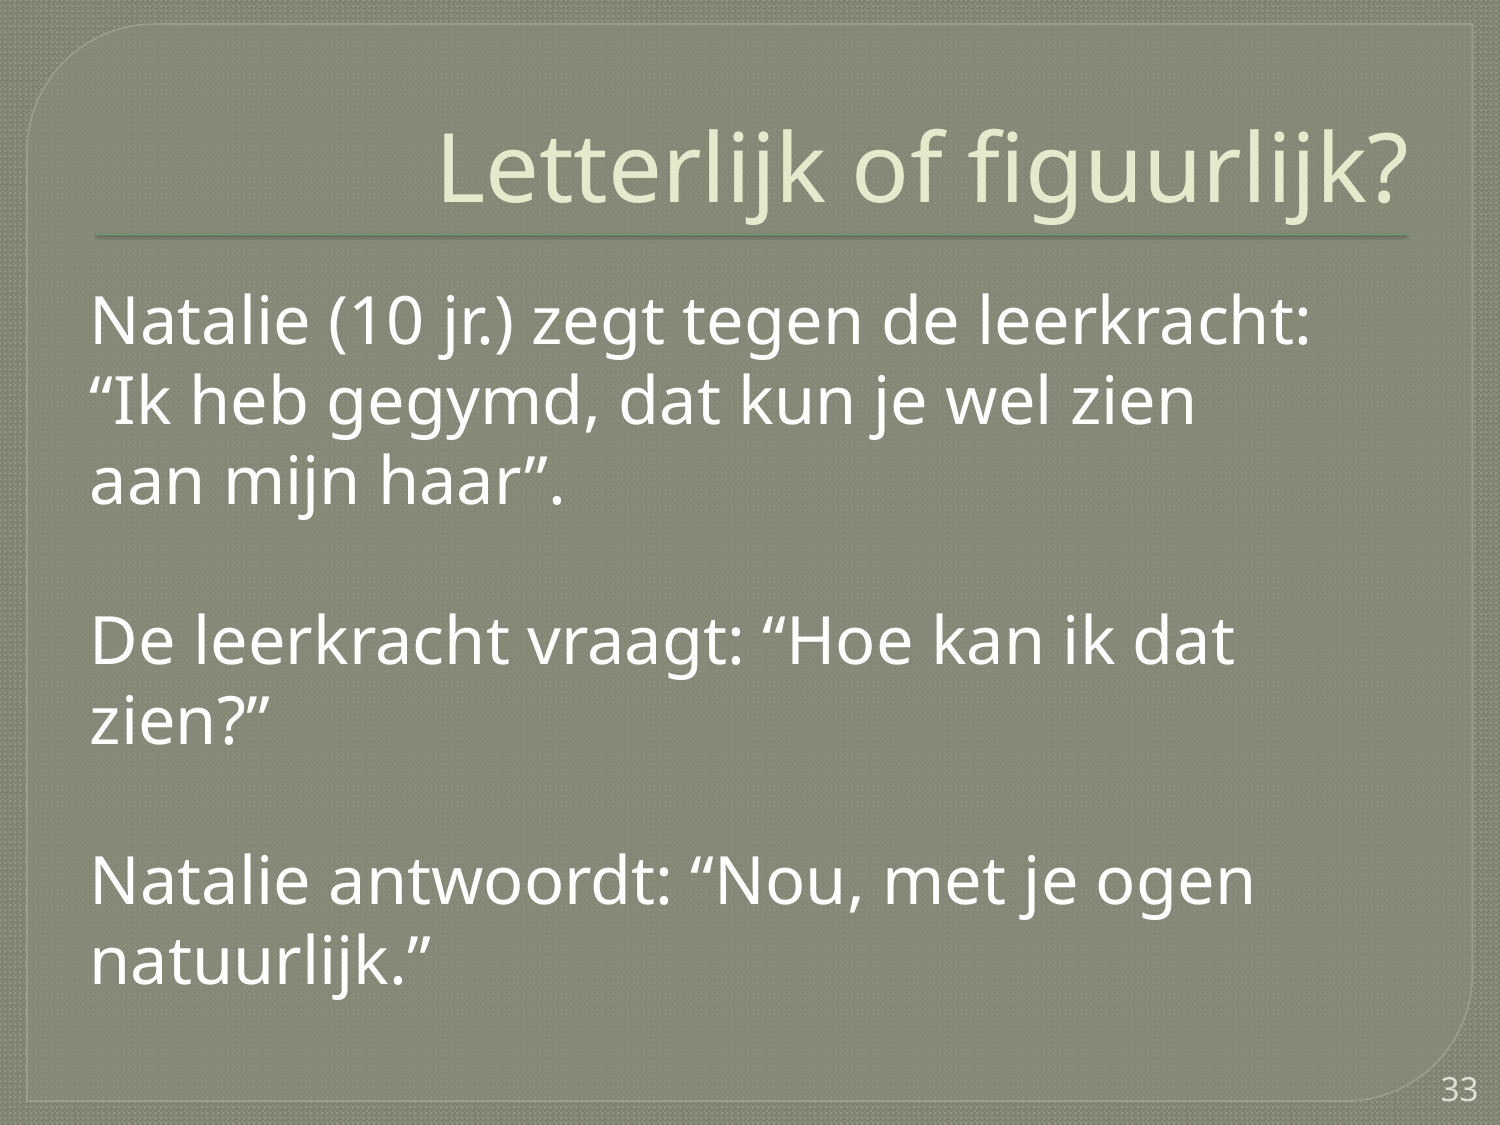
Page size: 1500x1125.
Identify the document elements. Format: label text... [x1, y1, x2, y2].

title Letterlijk of figuurlijk? [75, 41, 1425, 230]
list Natalie (10 jr.) zegt tegen de leerkracht: “Ik heb gegymd, dat kun je wel zien aan mijn haar”. De leerkracht vraagt: “Hoe kan ik dat zien?” Natalie antwoordt: “Nou, met je ogen natuurlijk.” [75, 270, 1425, 1013]
slide_number 33 [1417, 1068, 1494, 1114]
